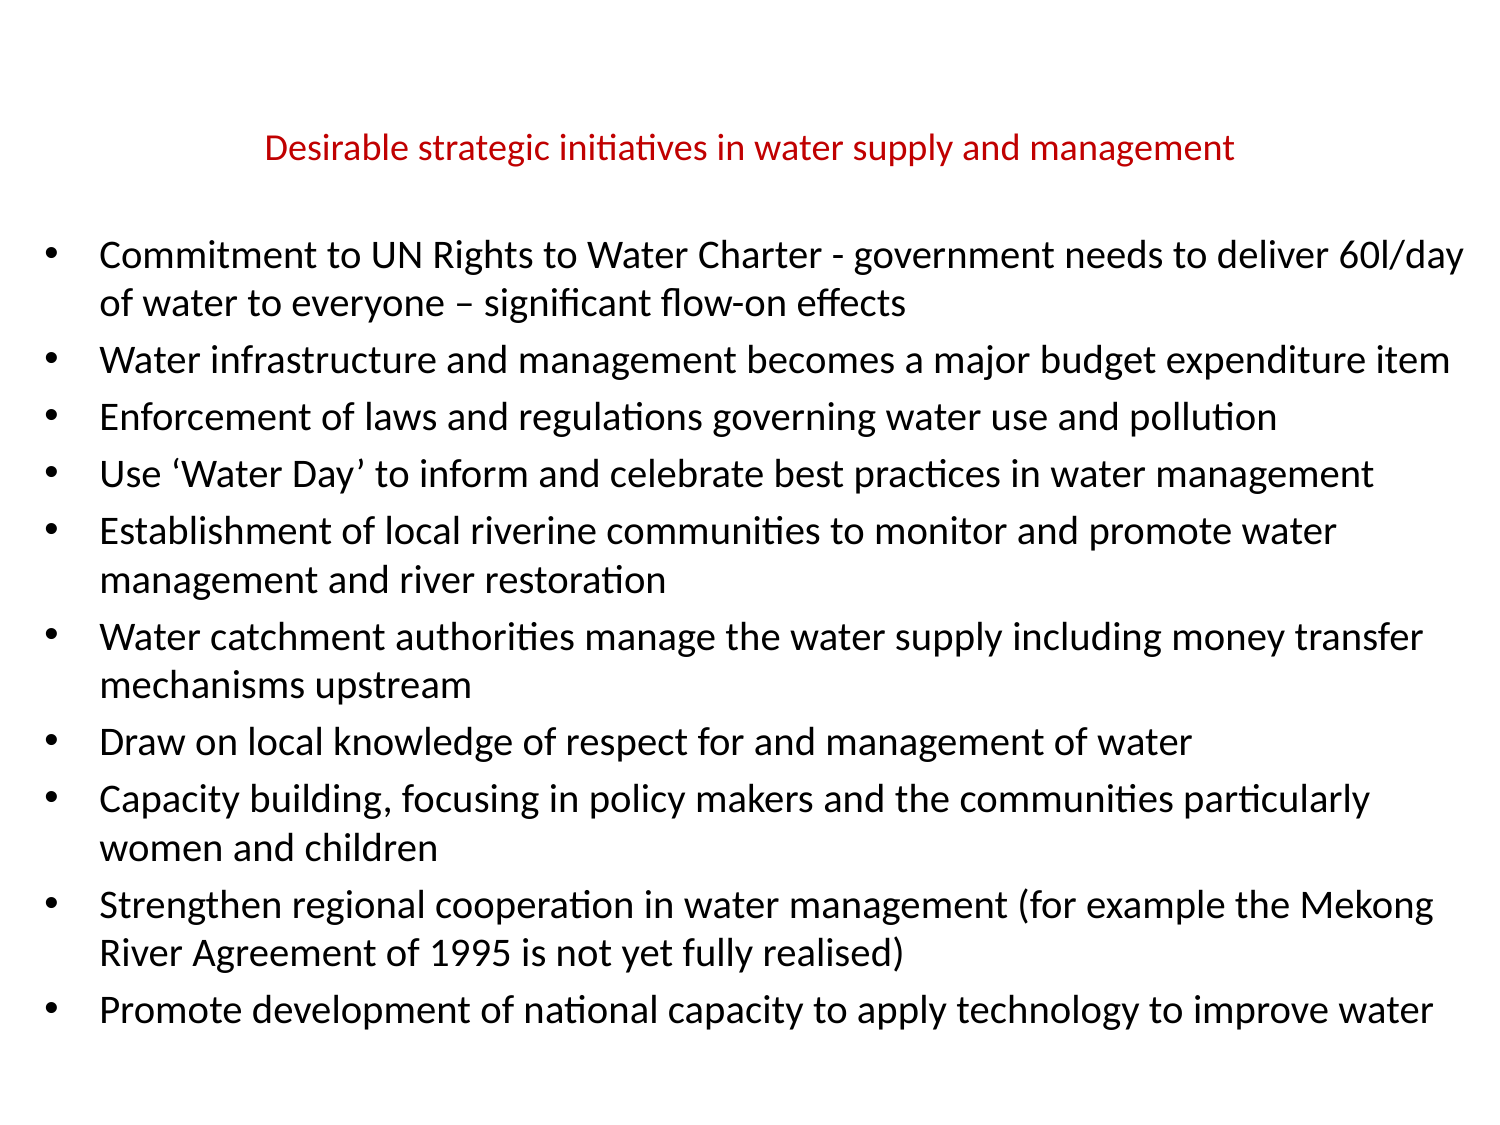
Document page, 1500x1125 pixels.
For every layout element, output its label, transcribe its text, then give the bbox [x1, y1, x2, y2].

list Commitment to UN Rights to Water Charter - government needs to deliver 60l/day of water to everyone – significant flow-on effects Water infrastructure and management becomes a major budget expenditure item Enforcement of laws and regulations governing water use and pollution Use ‘Water Day’ to inform and celebrate best practices in water management Establishment of local riverine communities to monitor and promote water management and river restoration Water catchment authorities manage the water supply including money transfer mechanisms upstream Draw on local knowledge of respect for and management of water Capacity building, focusing in policy makers and the communities particularly women and children Strengthen regional cooperation in water management (for example the Mekong River Agreement of 1995 is not yet fully realised) Promote development of national capacity to apply technology to improve water [29, 219, 1483, 1059]
title Desirable strategic initiatives in water supply and management [75, 113, 1425, 219]
